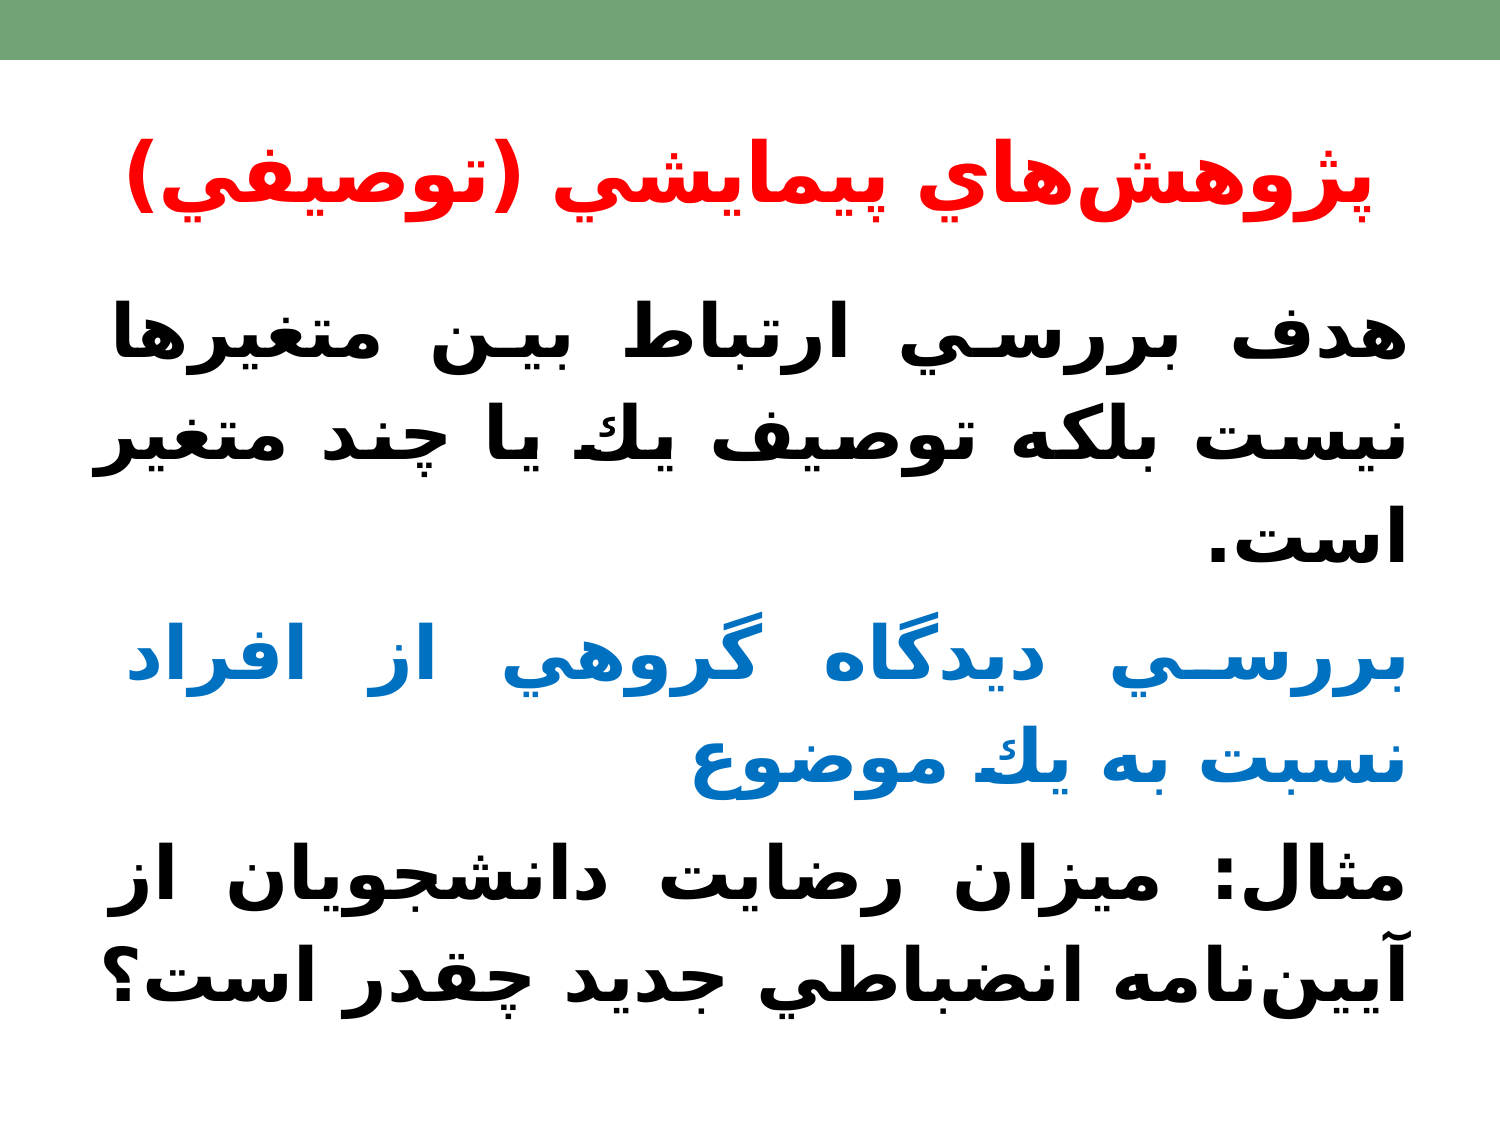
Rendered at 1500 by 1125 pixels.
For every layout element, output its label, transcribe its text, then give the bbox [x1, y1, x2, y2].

title پژوهش‌هاي پيمايشي (توصيفي) [75, 87, 1425, 250]
list هدف بررسي ارتباط بين متغيرها نيست بلكه توصيف يك يا چند متغير است. بررسي ديدگاه گروهي از افراد نسبت به يك موضوع مثال: ميزان رضايت دانشجويان از آيين‌نامه انضباطي جديد چقدر است؟ [75, 262, 1425, 1063]
